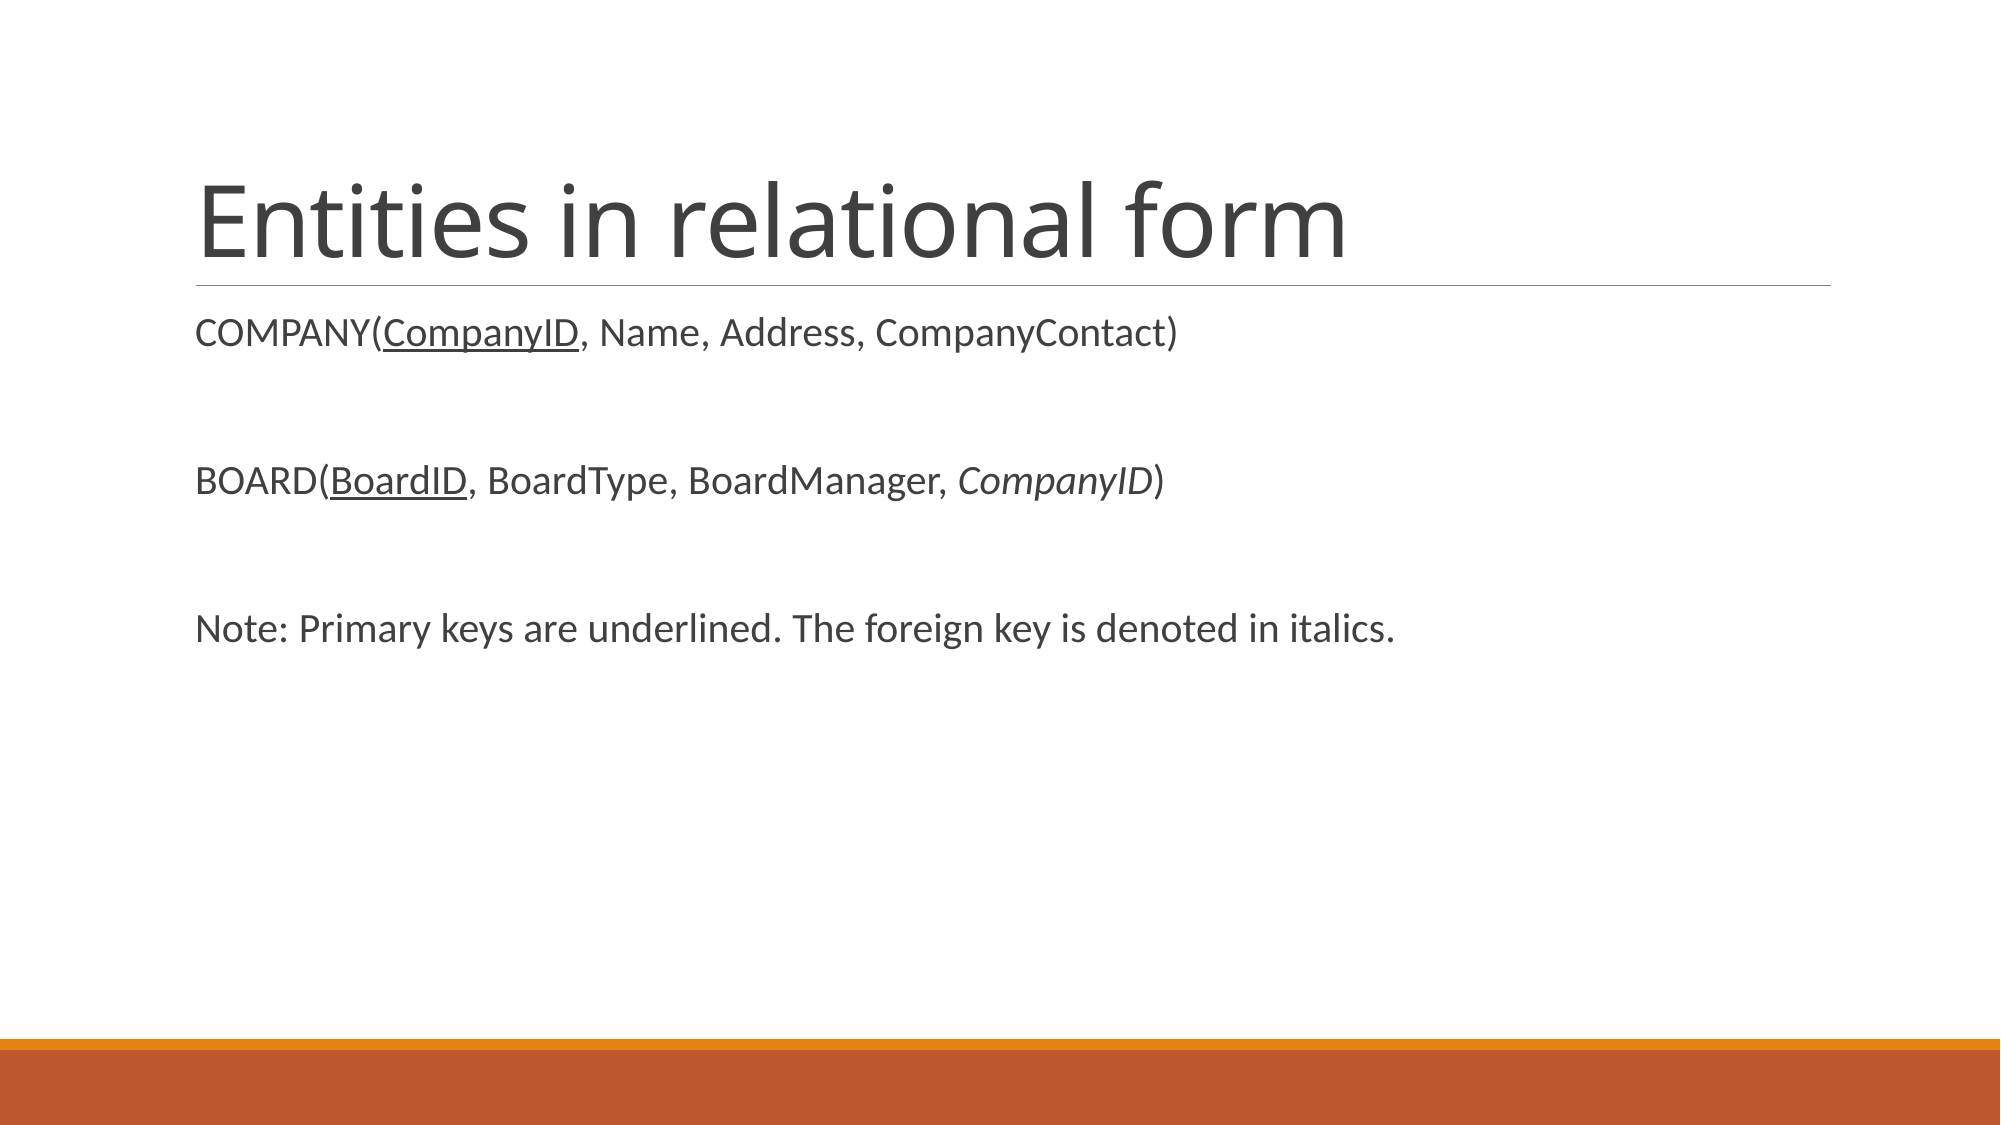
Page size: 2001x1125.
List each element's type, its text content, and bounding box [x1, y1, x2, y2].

title Entities in relational form [180, 47, 1830, 285]
list COMPANY(CompanyID, Name, Address, CompanyContact) BOARD(BoardID, BoardType, BoardManager, CompanyID) Note: Primary keys are underlined. The foreign key is denoted in italics. [180, 302, 1830, 963]
